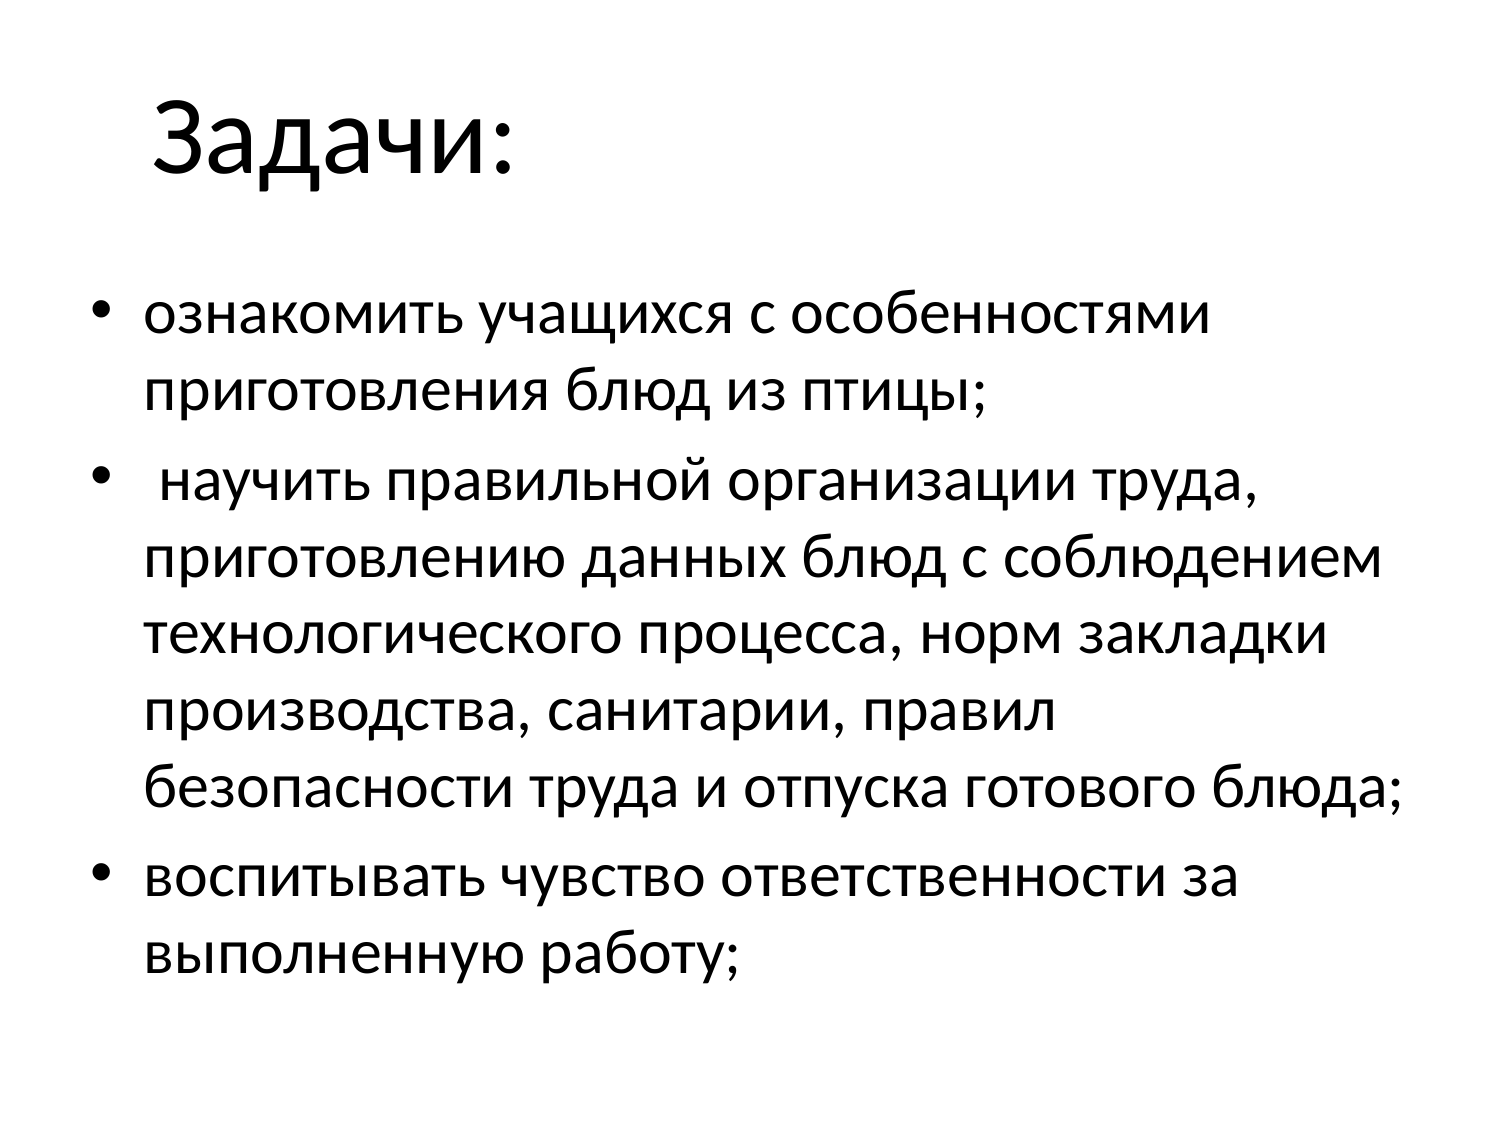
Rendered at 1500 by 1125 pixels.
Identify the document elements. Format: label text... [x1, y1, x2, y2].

list ознакомить учащихся с особенностями приготовления блюд из птицы; научить правильной организации труда, приготовлению данных блюд с соблюдением технологического процесса, норм закладки производства, санитарии, правил безопасности труда и отпуска готового блюда; воспитывать чувство ответственности за выполненную работу; [74, 262, 1426, 1067]
title Задачи: [0, 34, 1011, 223]
